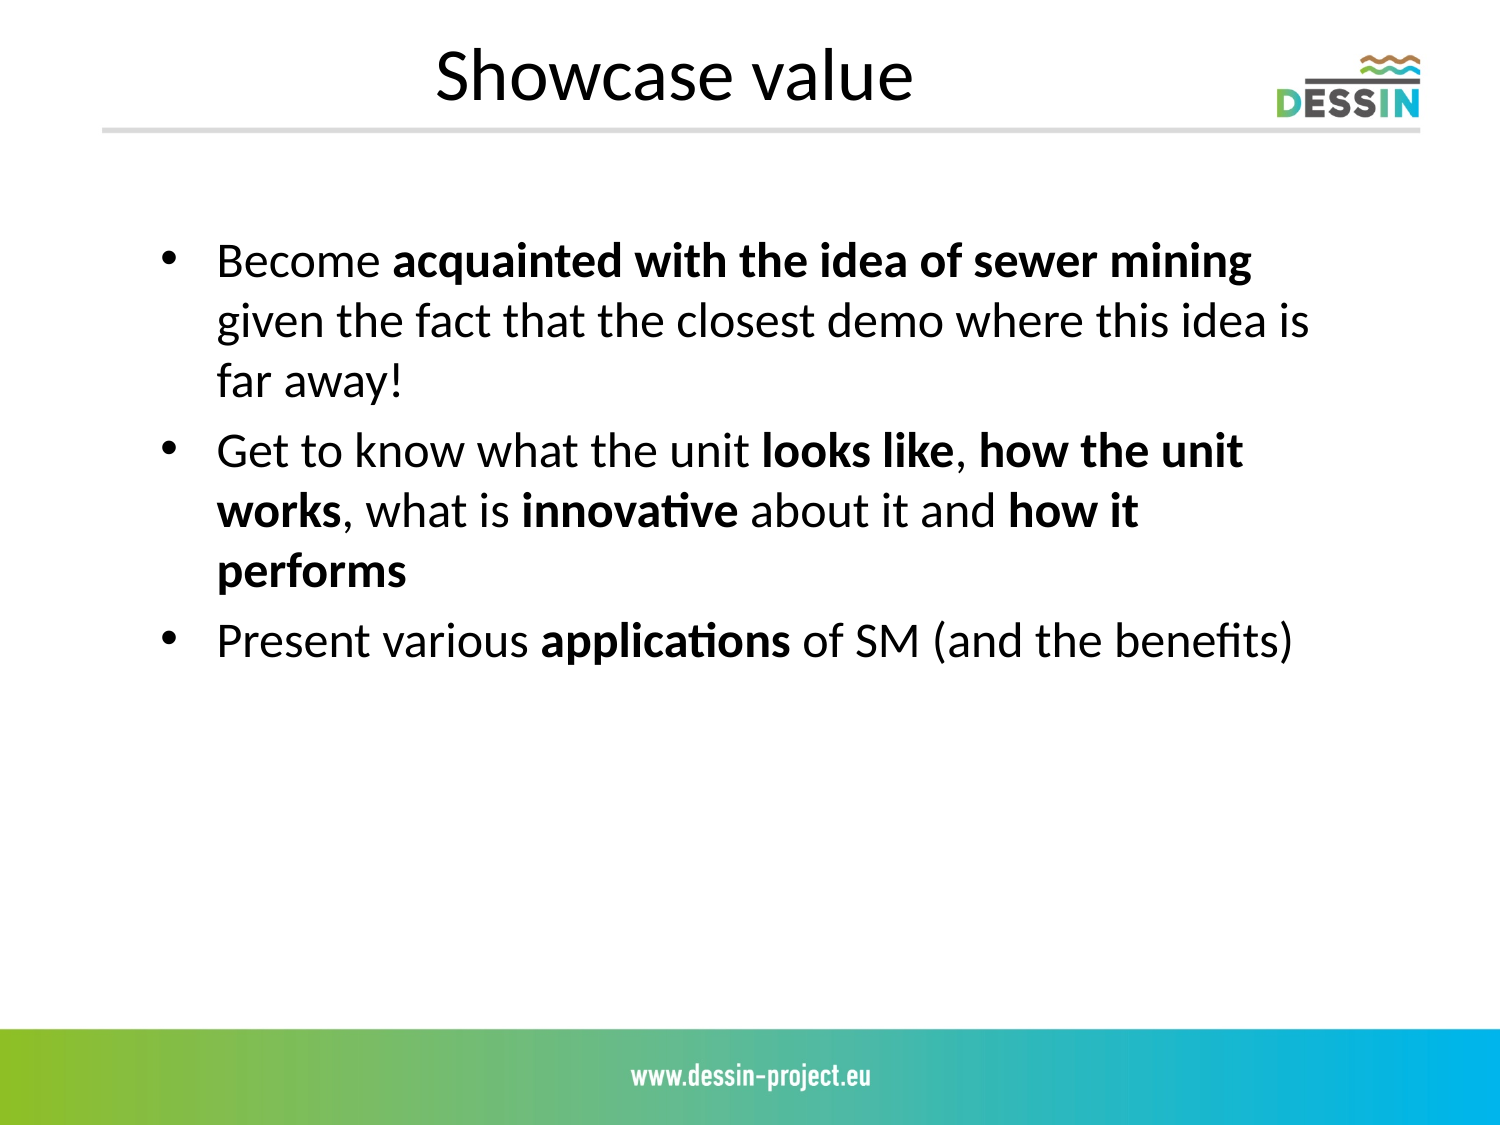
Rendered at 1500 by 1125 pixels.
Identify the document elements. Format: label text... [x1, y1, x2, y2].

title Showcase value [0, 0, 1350, 164]
list Become acquainted with the idea of sewer mining given the fact that the closest demo where this idea is far away! Get to know what the unit looks like, how the unit works, what is innovative about it and how it performs Present various applications of SM (and the benefits) [145, 219, 1350, 926]
picture [0, 0, 1500, 1125]
